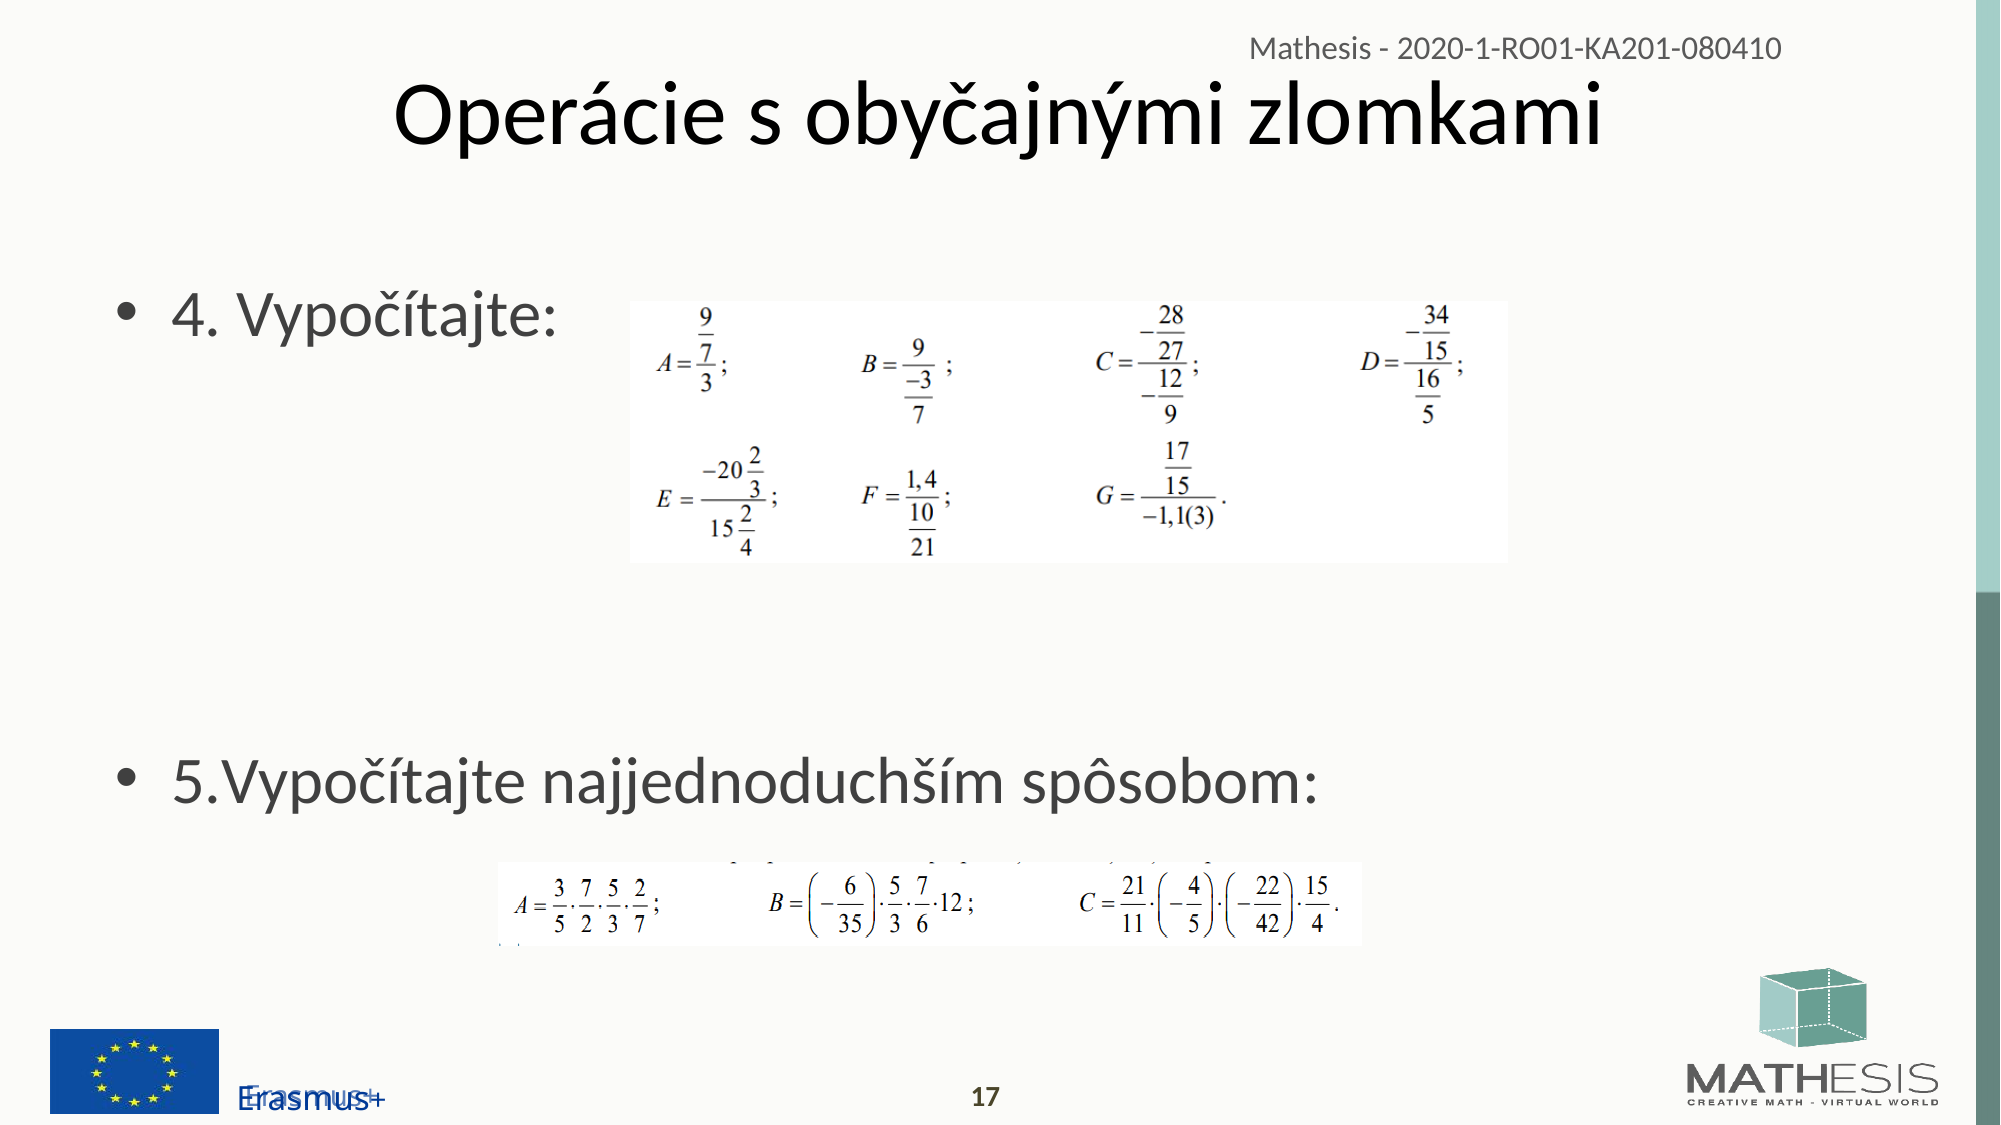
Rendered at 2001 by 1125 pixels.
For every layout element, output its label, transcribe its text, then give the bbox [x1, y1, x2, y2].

picture [630, 301, 1508, 563]
title Operácie s obyčajnými zlomkami [99, 45, 1900, 233]
picture [50, 1029, 219, 1114]
picture [498, 862, 1362, 947]
list 4. Vypočítajte: 5.Vypočítajte najjednoduchším spôsobom: [99, 262, 1900, 1005]
